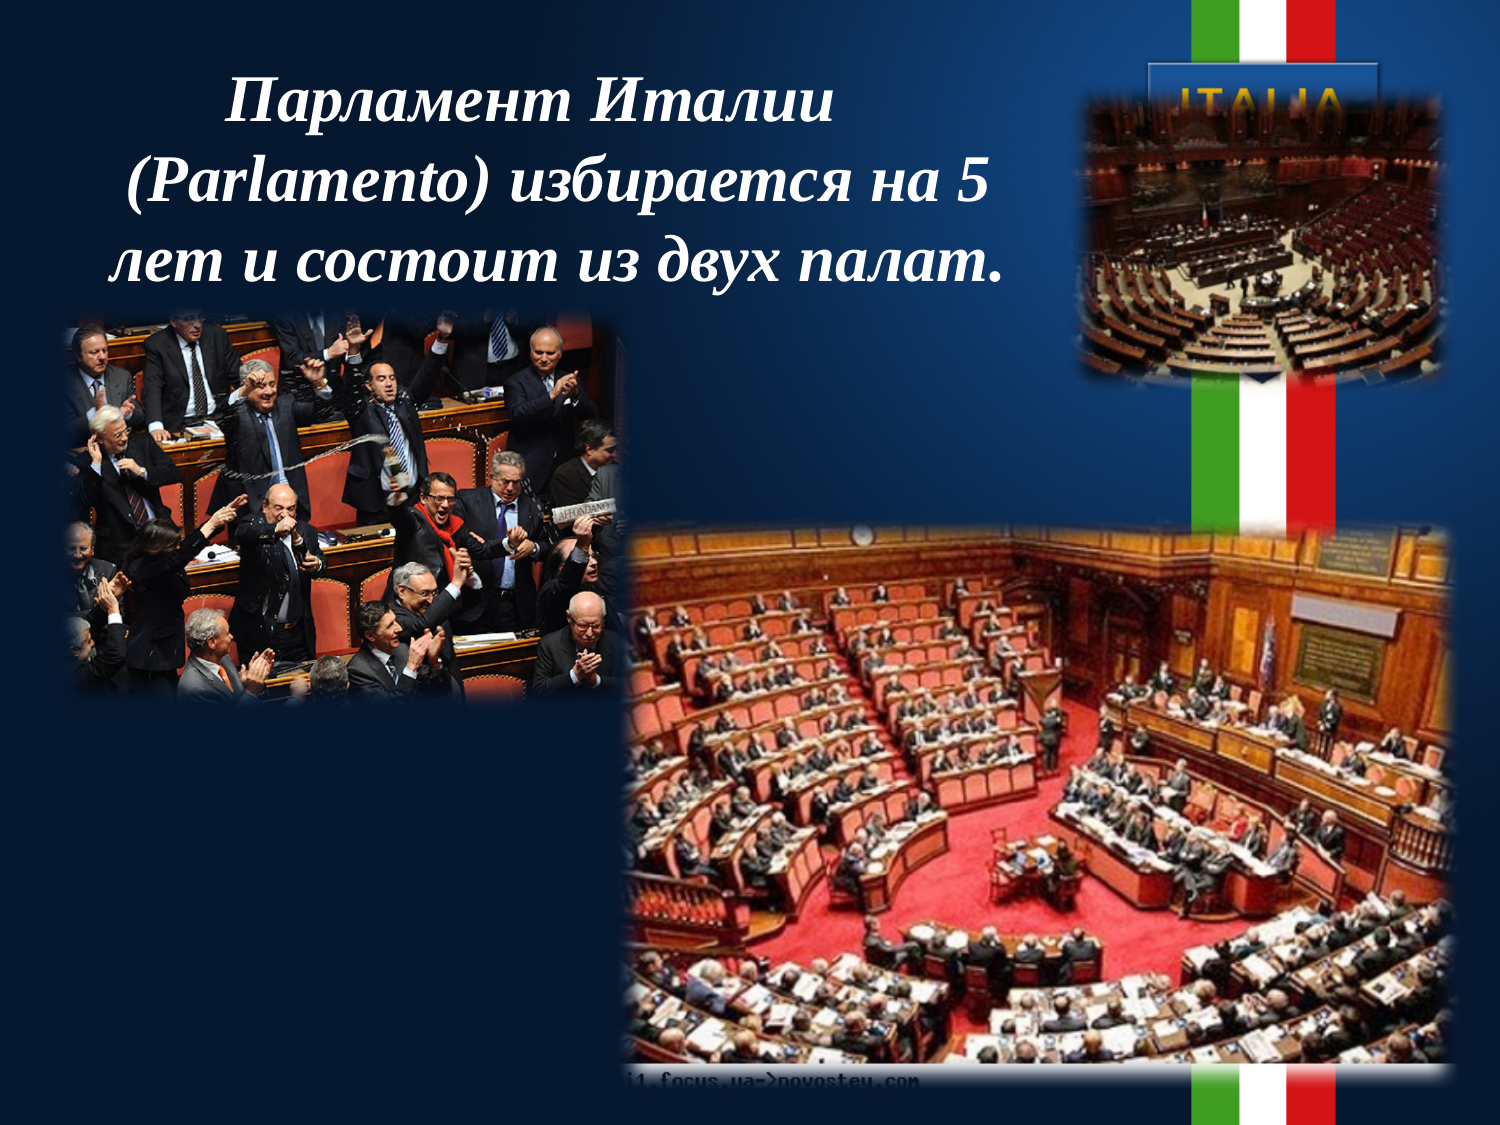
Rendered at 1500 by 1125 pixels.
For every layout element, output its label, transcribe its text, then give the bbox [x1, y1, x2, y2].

list Парламент Италии (Parlamento) избирается на 5 лет и состоит из двух палат. [35, 46, 1027, 406]
picture [0, 0, 1500, 1125]
